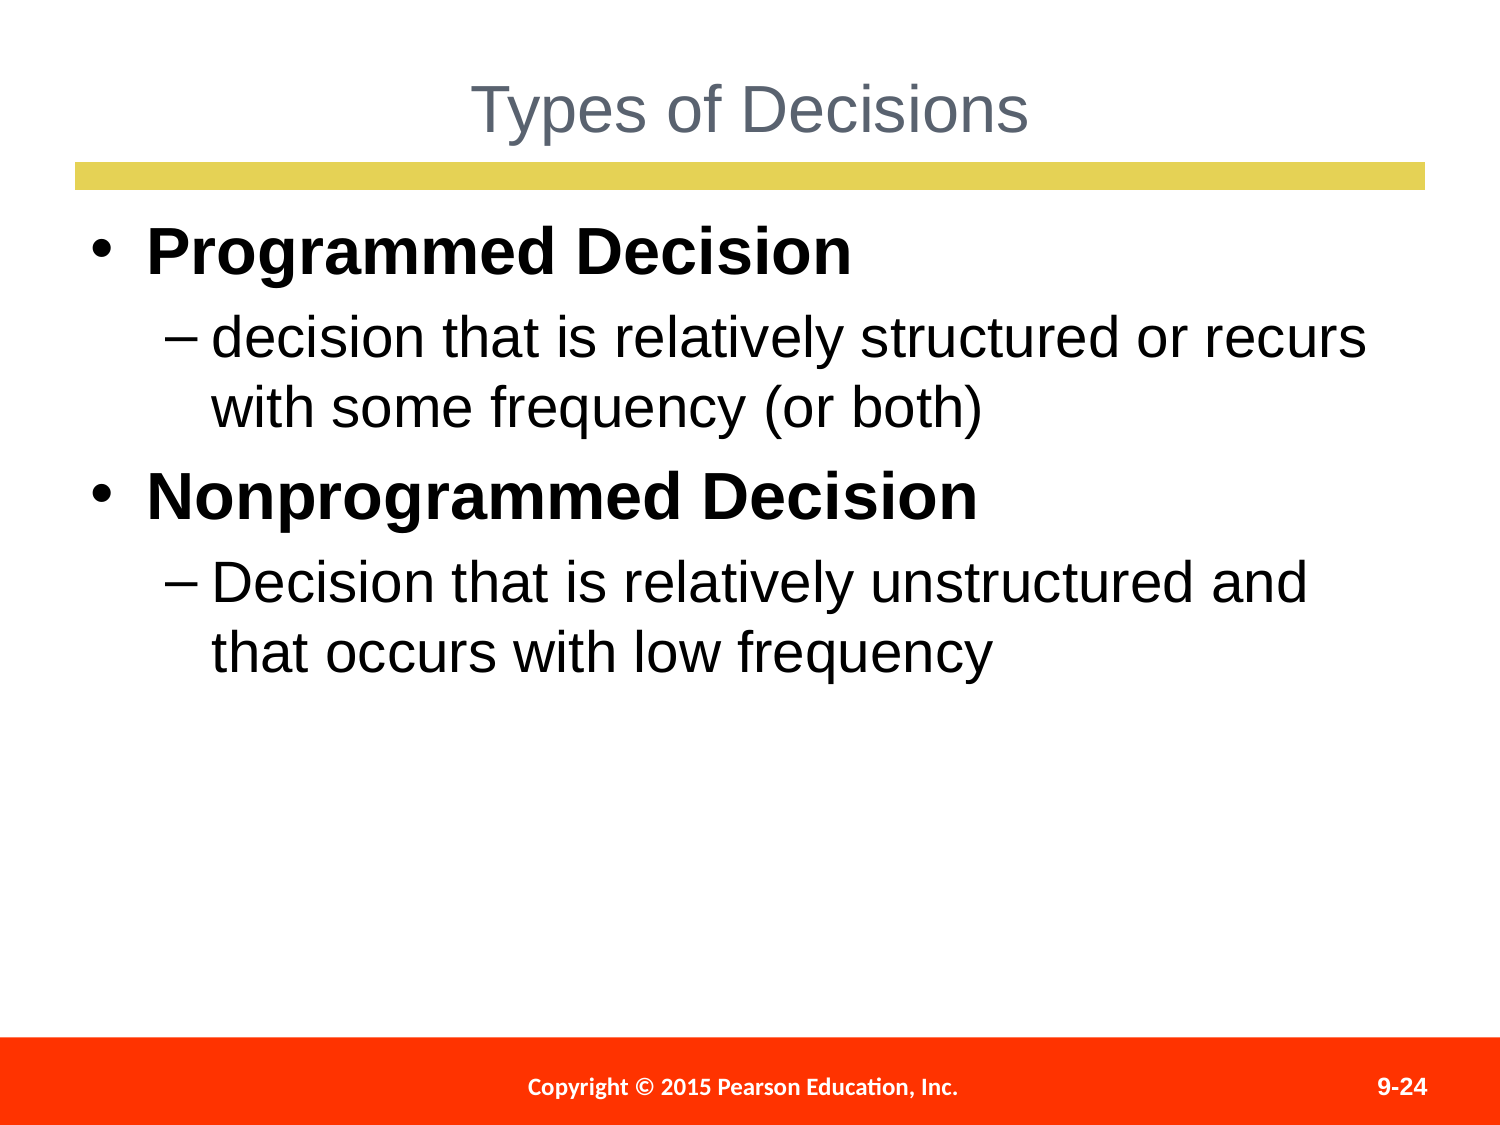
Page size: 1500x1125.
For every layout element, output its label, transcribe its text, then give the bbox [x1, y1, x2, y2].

list Programmed Decision decision that is relatively structured or recurs with some frequency (or both) Nonprogrammed Decision Decision that is relatively unstructured and that occurs with low frequency [74, 199, 1426, 1006]
title Types of Decisions [74, 12, 1426, 199]
